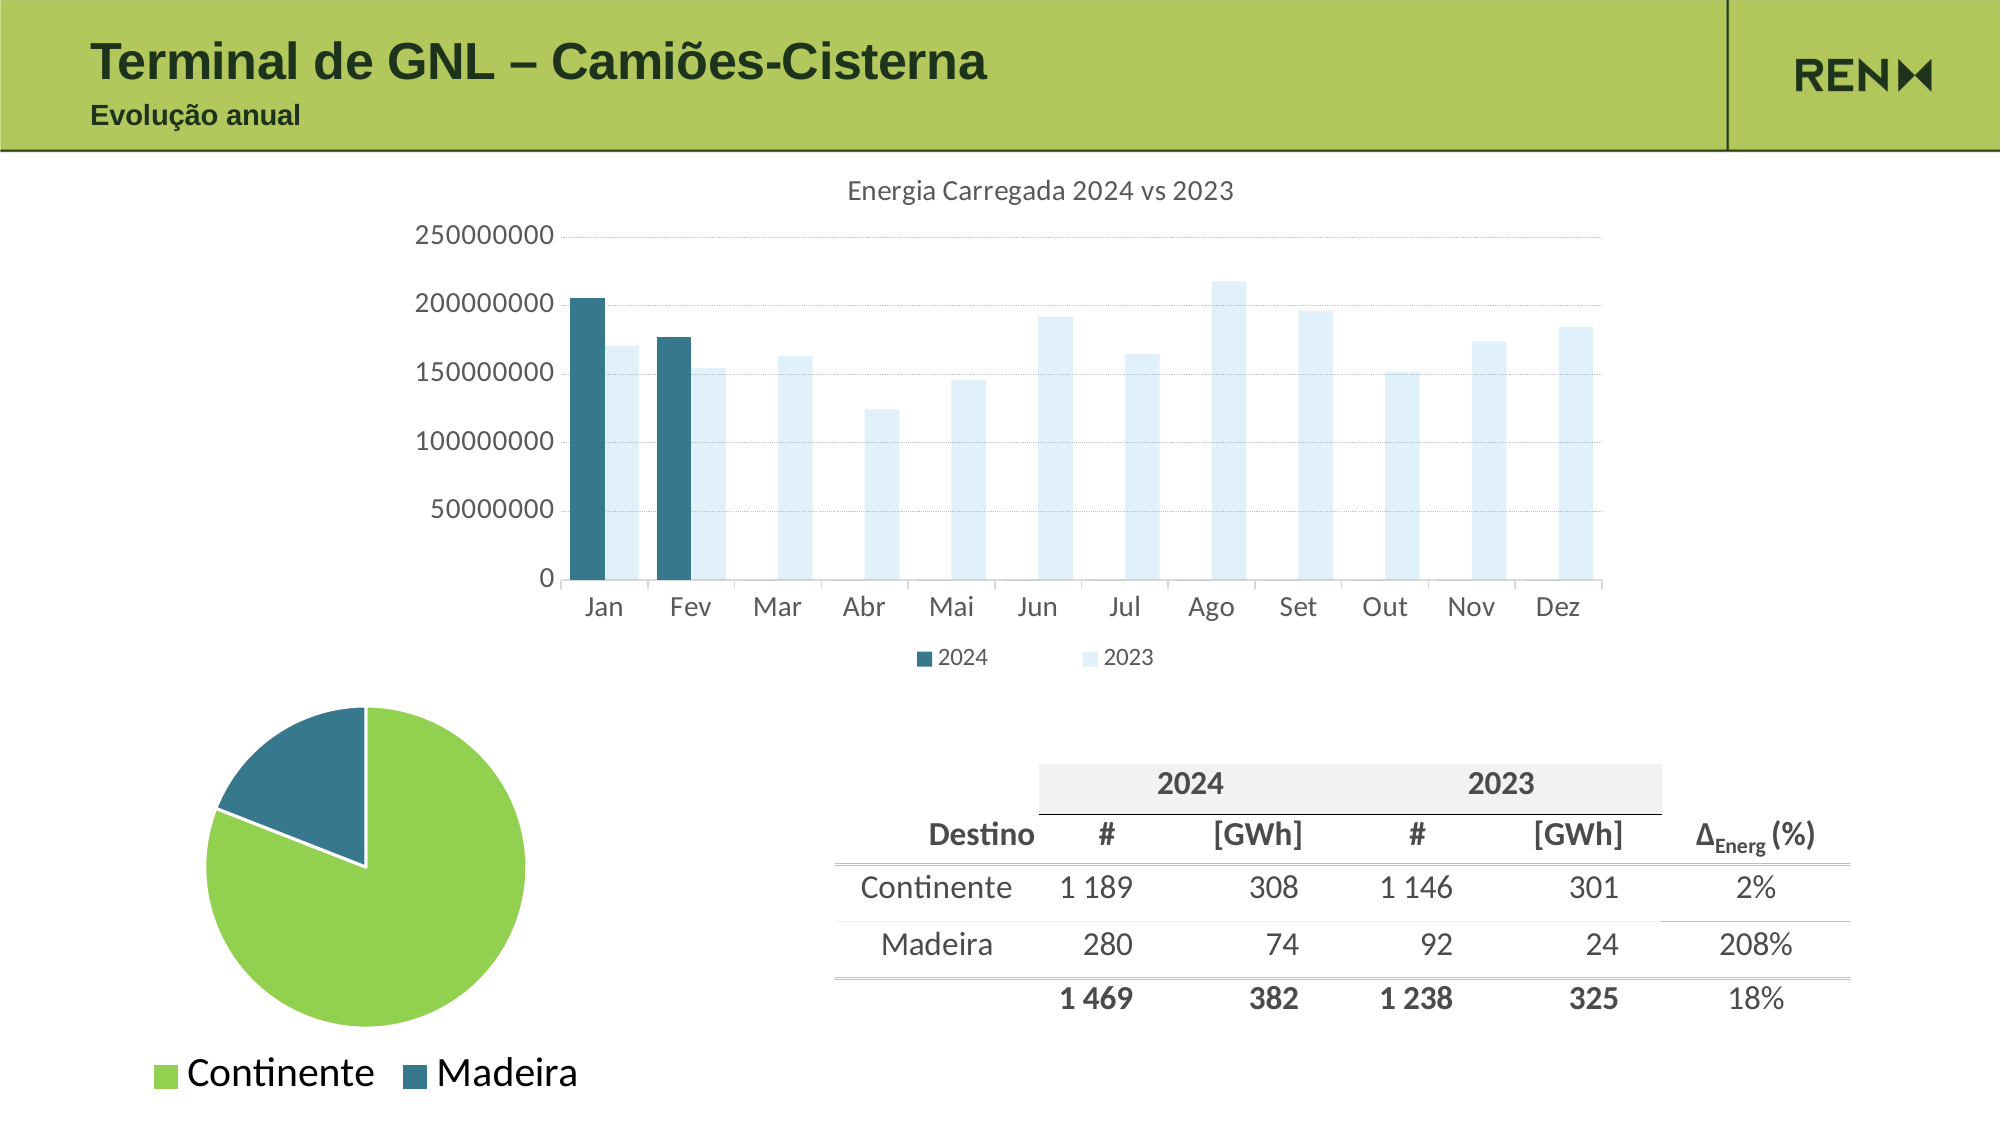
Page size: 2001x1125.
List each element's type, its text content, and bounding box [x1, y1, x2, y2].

chart [0, 697, 781, 1107]
text_box Evolução anual [88, 94, 1630, 131]
text_box Terminal de GNL – Camiões-Cisterna [88, 25, 1630, 90]
picture [0, 0, 2000, 1125]
chart [349, 156, 1630, 685]
